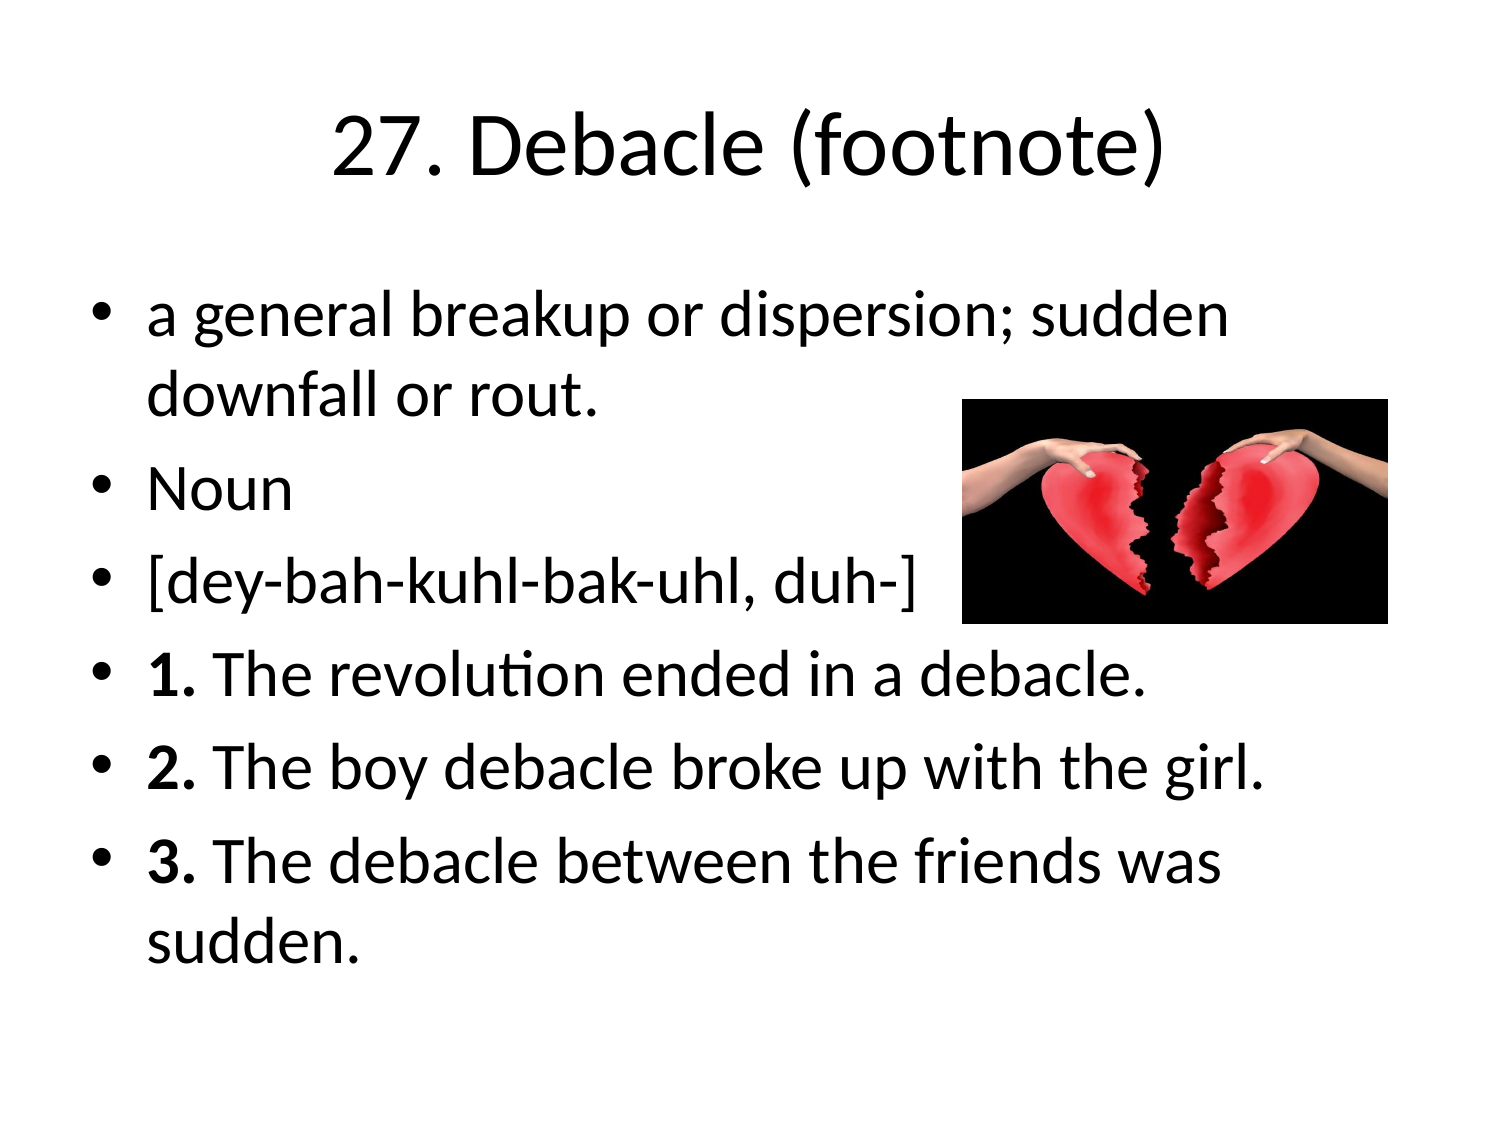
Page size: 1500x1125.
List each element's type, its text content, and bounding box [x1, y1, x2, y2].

title 27. Debacle (footnote) [74, 44, 1426, 233]
picture [962, 399, 1388, 625]
list a general breakup or dispersion; sudden downfall or rout. Noun [dey-bah-kuhl-bak-uhl, duh-] 1. The revolution ended in a debacle. 2. The boy debacle broke up with the girl. 3. The debacle between the friends was sudden. [74, 262, 1426, 1006]
